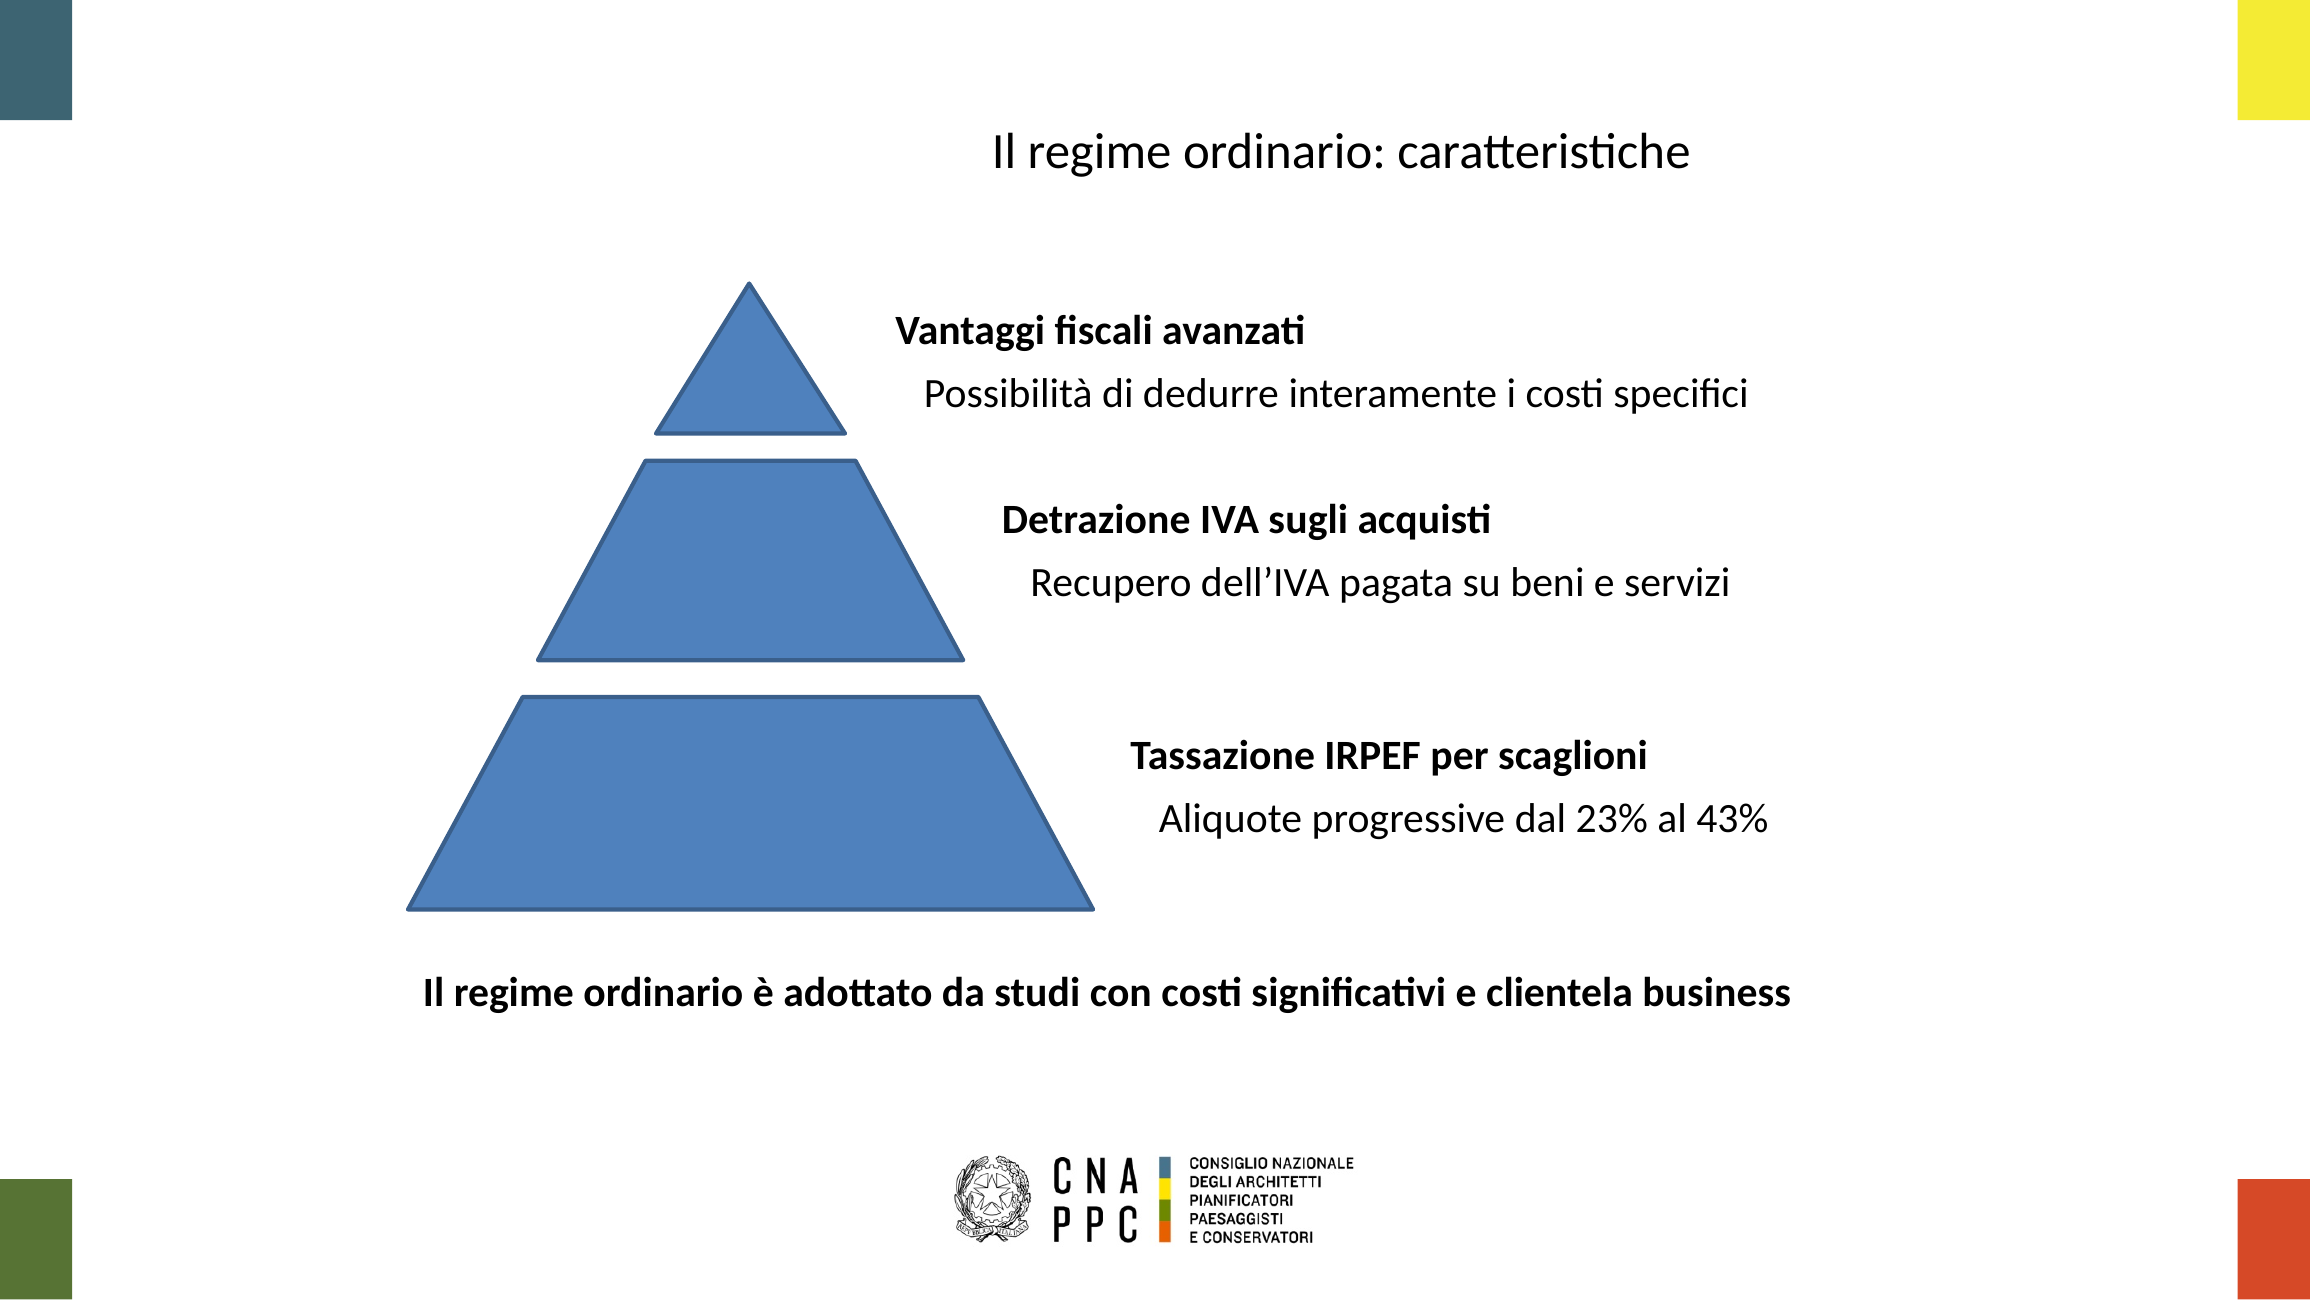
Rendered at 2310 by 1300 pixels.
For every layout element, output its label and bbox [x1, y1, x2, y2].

text_box [0, 0, 2310, 1300]
picture [938, 1141, 1371, 1260]
